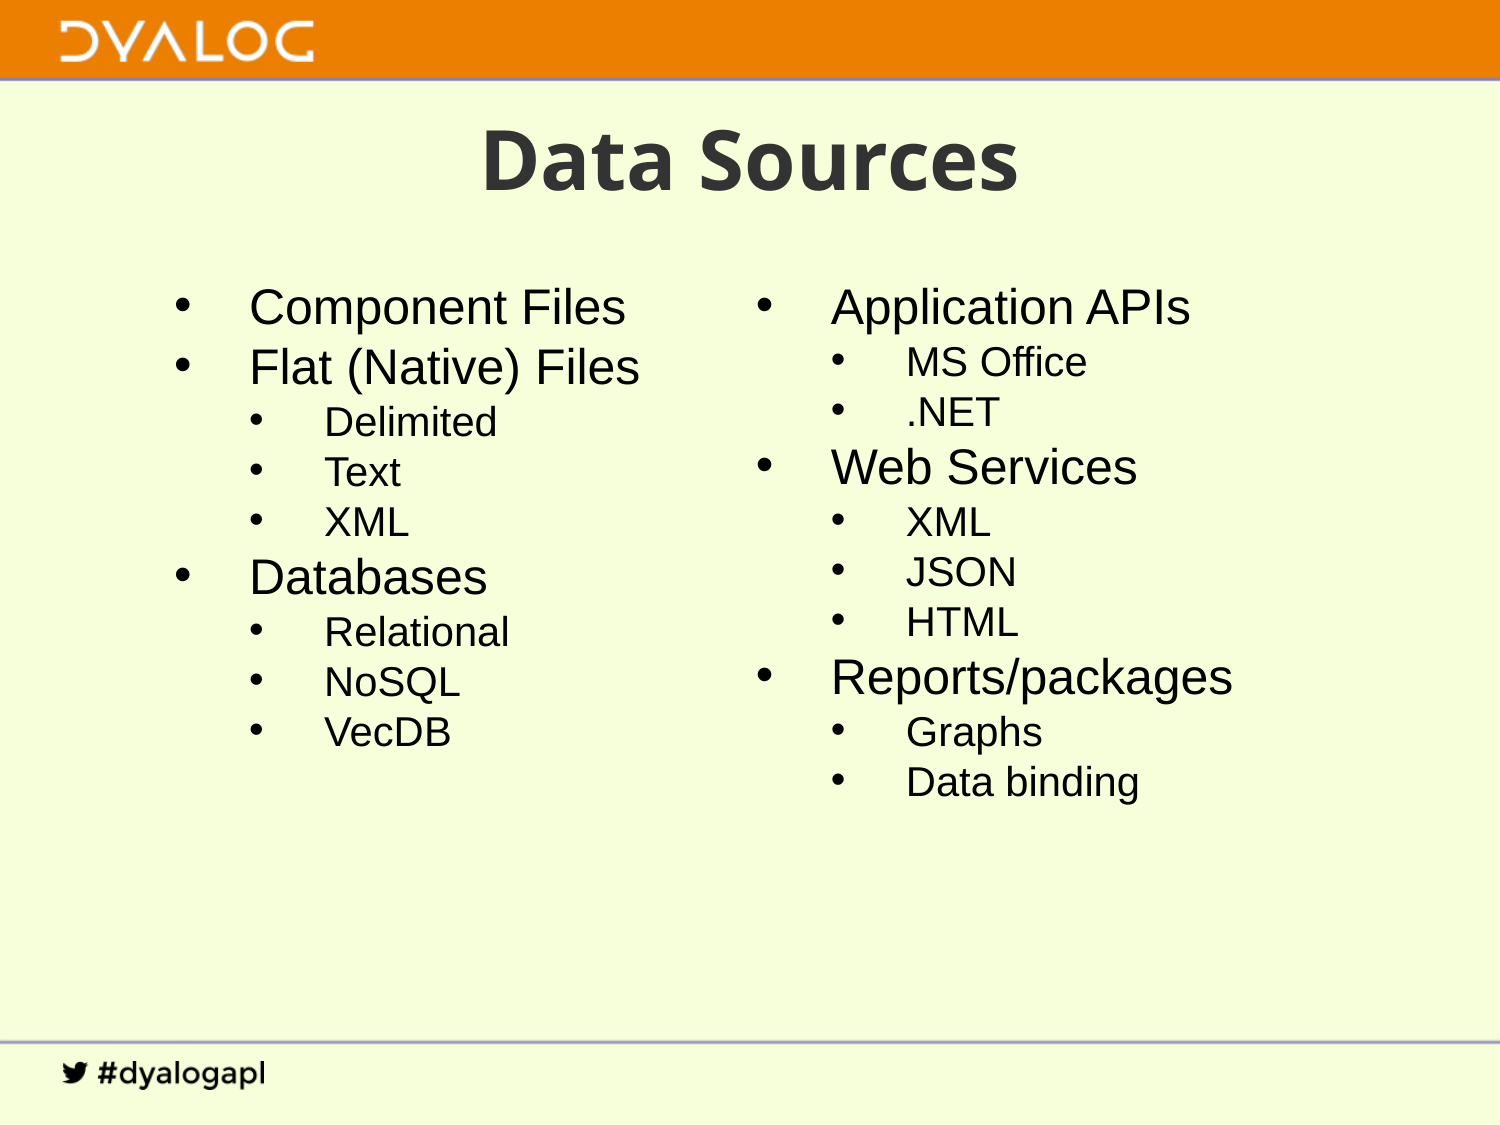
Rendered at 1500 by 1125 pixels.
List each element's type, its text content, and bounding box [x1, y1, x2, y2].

picture [0, 0, 1500, 1125]
subtitle Component Files Flat (Native) Files Delimited Text XML Databases Relational NoSQL VecDB Application APIs MS Office .NET Web Services XML JSON HTML Reports/packages Graphs Data binding [159, 268, 1353, 953]
title Data Sources [112, 99, 1388, 268]
